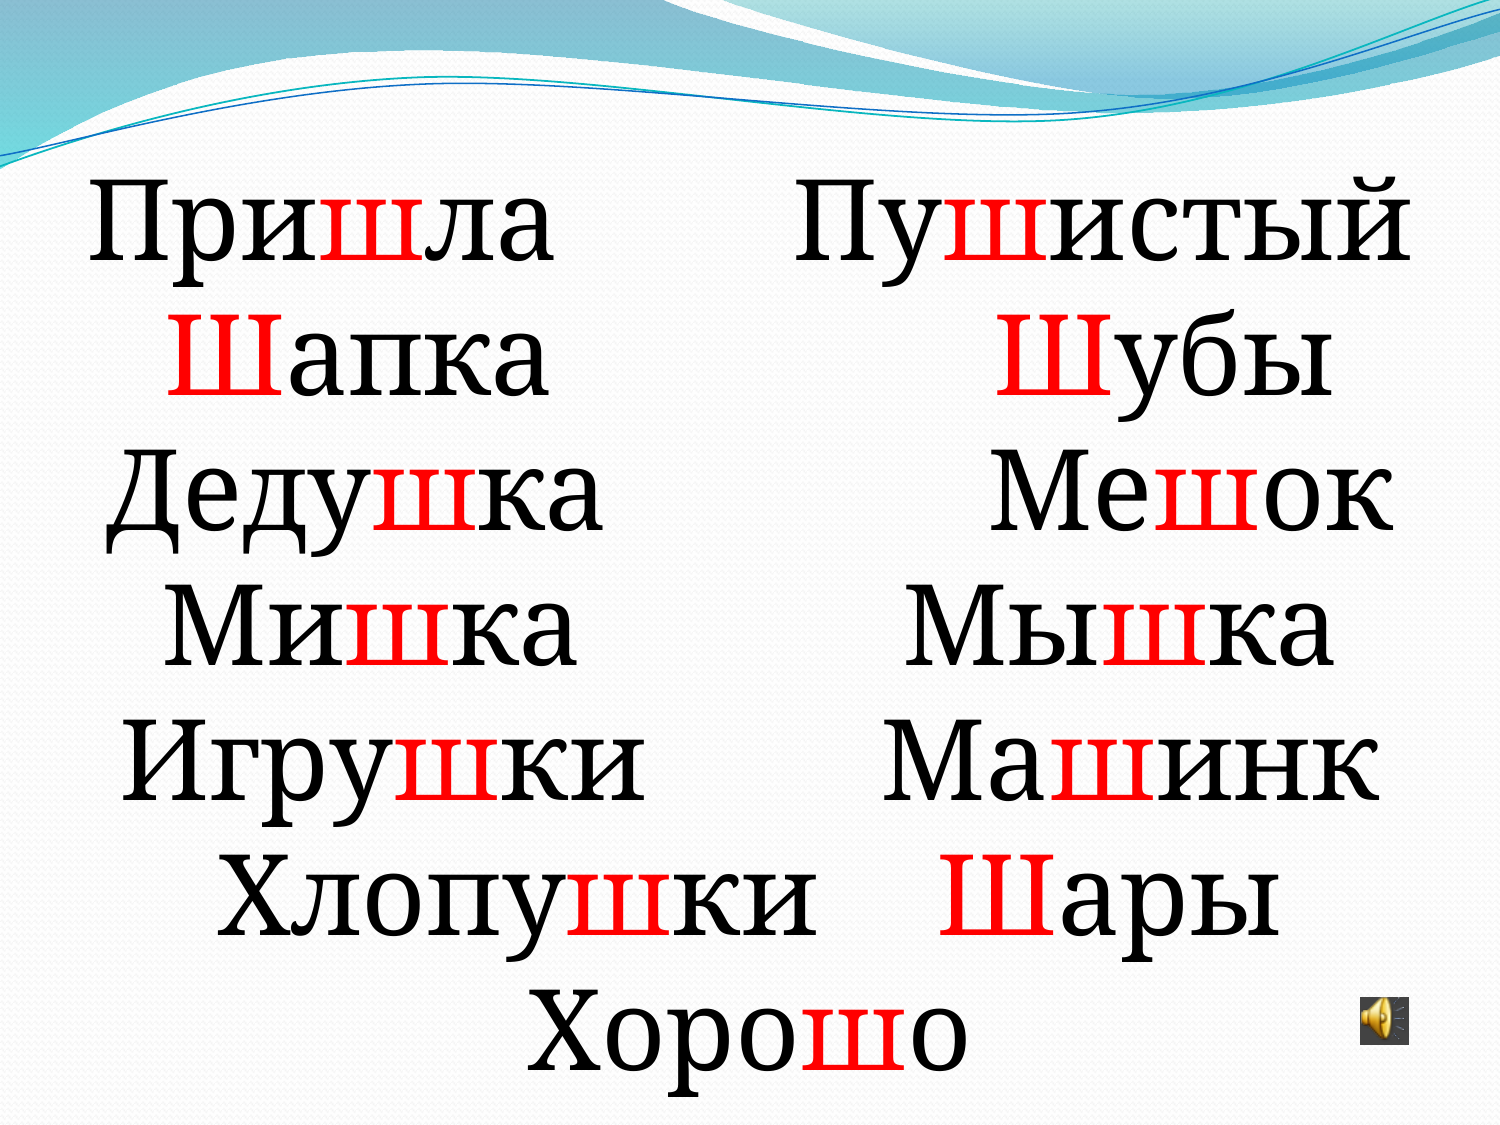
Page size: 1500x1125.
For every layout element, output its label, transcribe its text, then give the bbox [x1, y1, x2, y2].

text_box Пришла Пушистый Шапка Шубы Дедушка Мешок Мишка Мышка Игрушки Машинк Хлопушки Шары Хорошо [0, 140, 1500, 1125]
picture [1359, 995, 1410, 1047]
